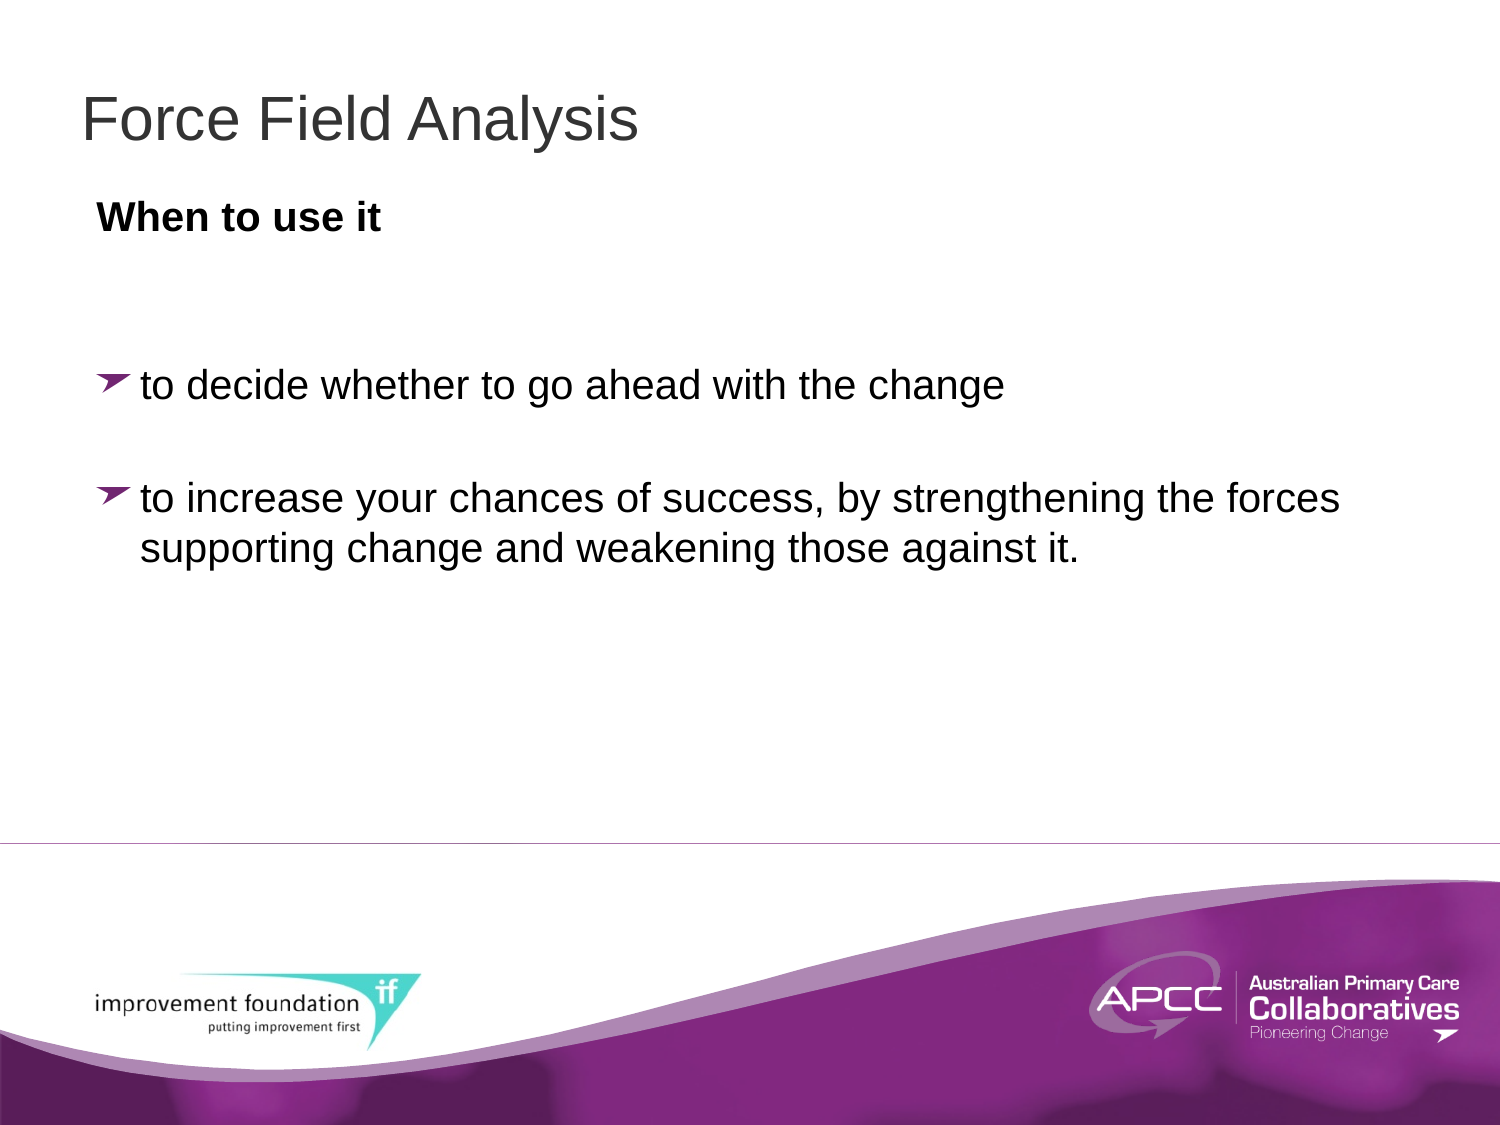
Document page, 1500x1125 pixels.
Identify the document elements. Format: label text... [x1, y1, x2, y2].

picture [96, 487, 114, 505]
title Force Field Analysis [80, 77, 1419, 183]
picture [0, 883, 1500, 1125]
list When to use it to decide whether to go ahead with the change to increase your chances of success, by strengthening the forces supporting change and weakening those against it. [81, 182, 1419, 1023]
picture [93, 1023, 422, 1051]
picture [96, 374, 114, 393]
